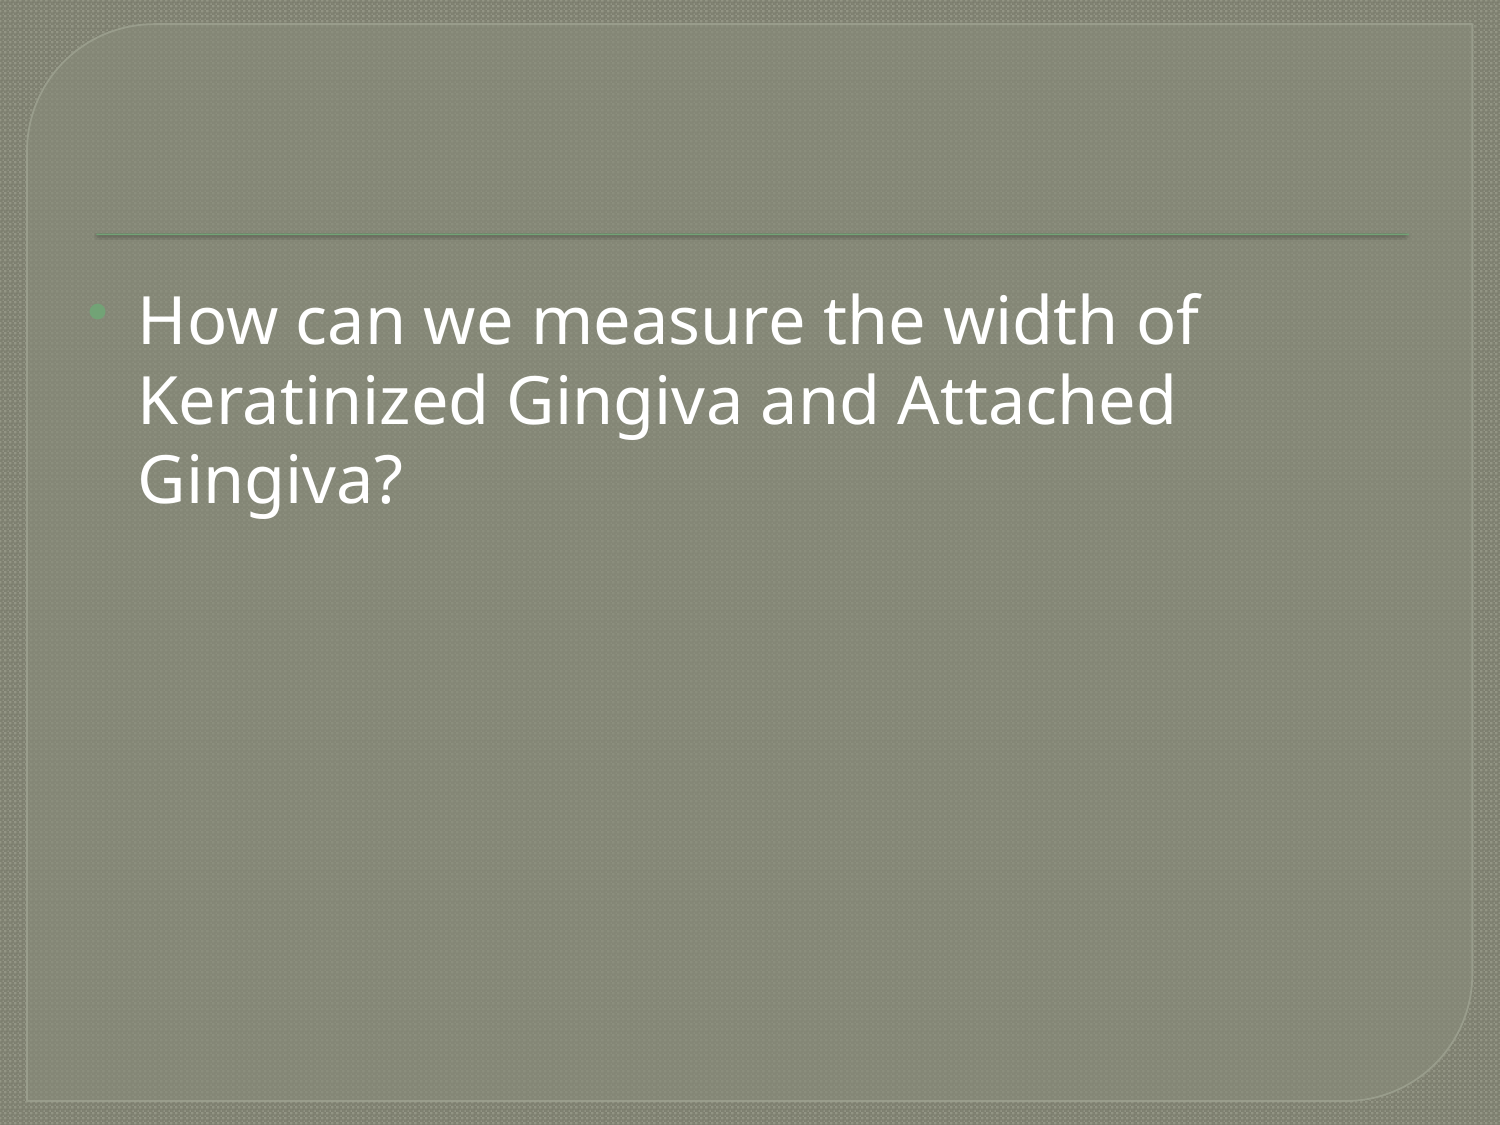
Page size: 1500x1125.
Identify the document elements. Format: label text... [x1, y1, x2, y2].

list How can we measure the width of Keratinized Gingiva and Attached Gingiva? [75, 270, 1425, 1013]
